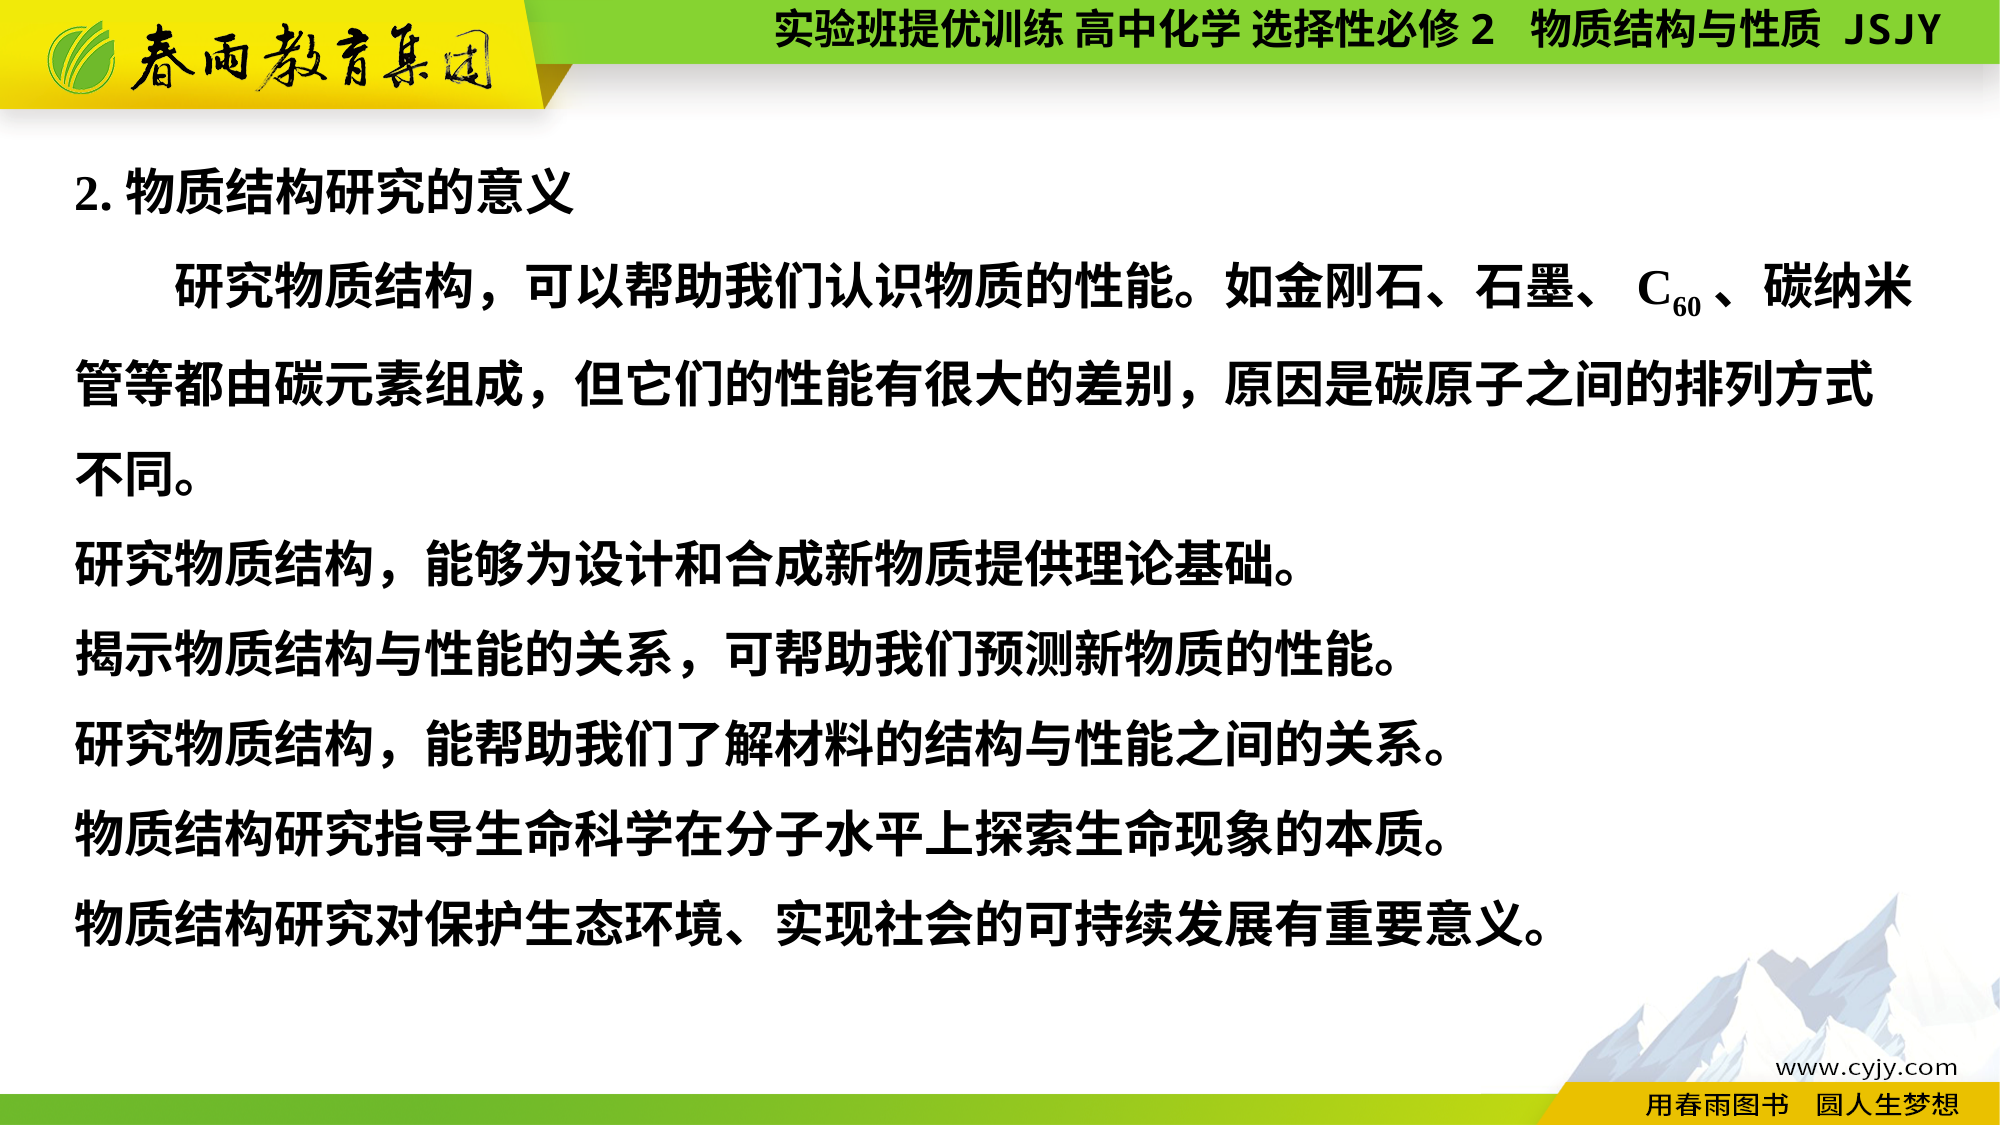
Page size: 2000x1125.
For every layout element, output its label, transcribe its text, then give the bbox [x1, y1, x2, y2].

picture [0, 0, 2000, 1125]
list 2.物质结构研究的意义 研究物质结构，可以帮助我们认识物质的性能。如金刚石、石墨、C60、碳纳米管等都由碳元素组成，但它们的性能有很大的差别，原因是碳原子之间的排列方式 不同。 研究物质结构，能够为设计和合成新物质提供理论基础。 揭示物质结构与性能的关系，可帮助我们预测新物质的性能。 研究物质结构，能帮助我们了解材料的结构与性能之间的关系。 物质结构研究指导生命科学在分子水平上探索生命现象的本质。 物质结构研究对保护生态环境、实现社会的可持续发展有重要意义。 [59, 122, 1944, 956]
